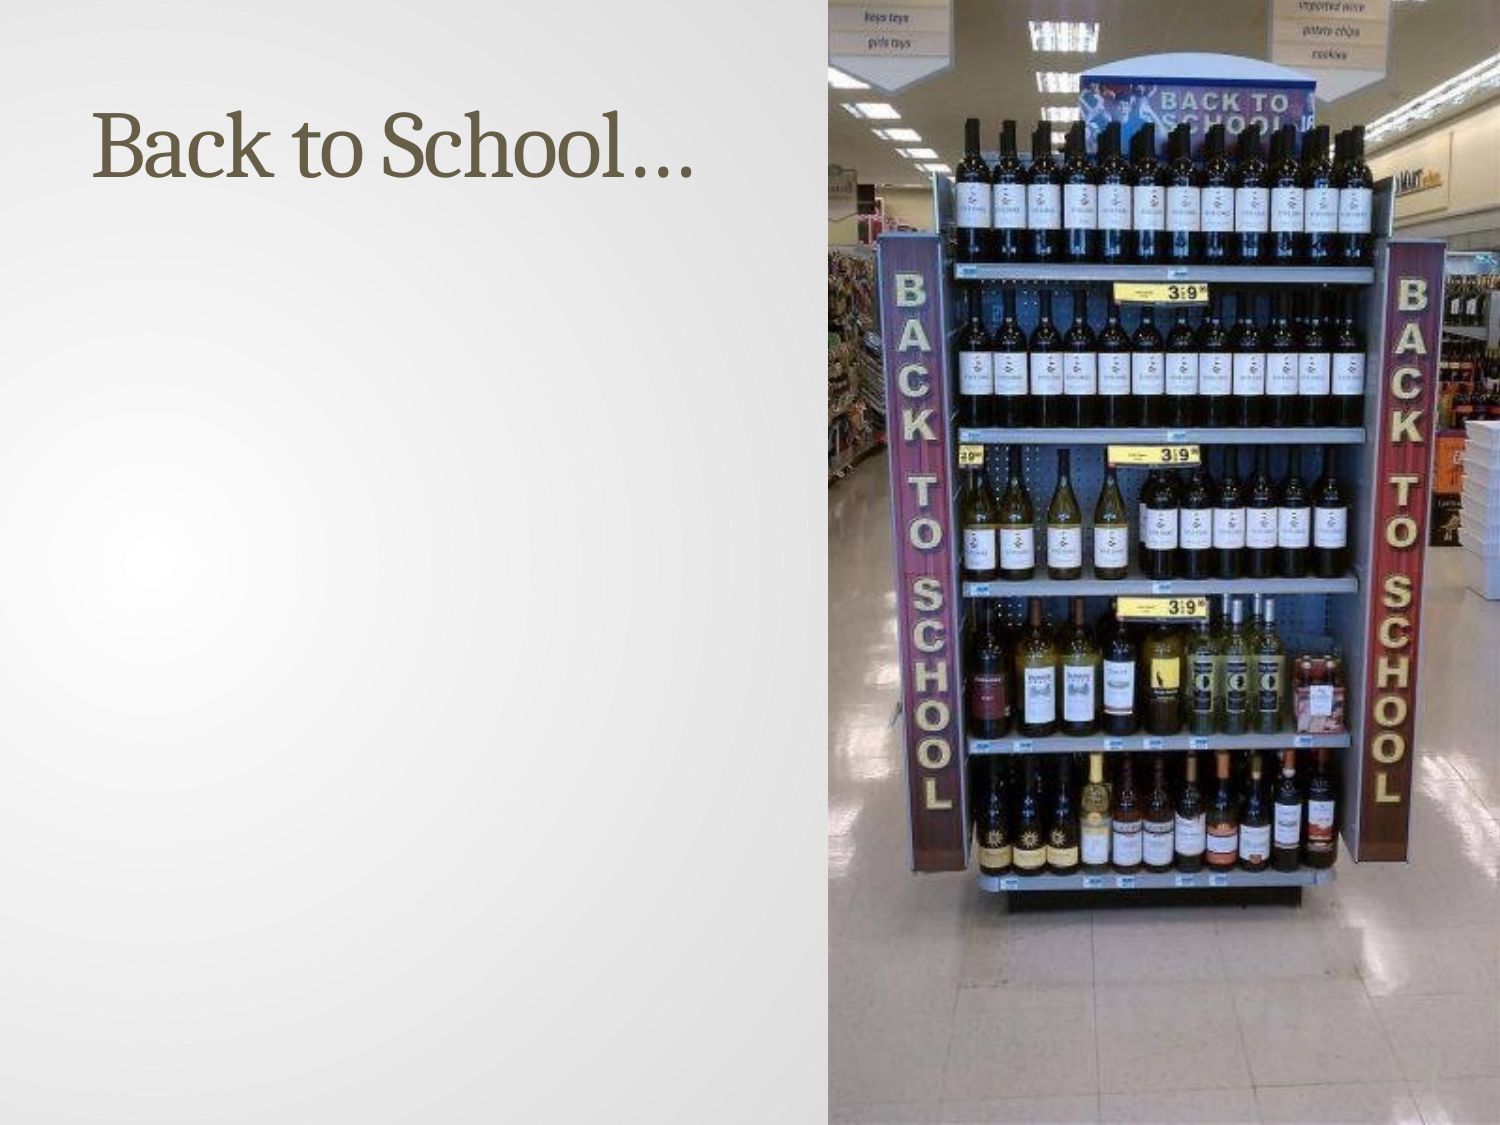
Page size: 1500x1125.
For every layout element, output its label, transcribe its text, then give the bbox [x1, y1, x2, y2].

picture [828, 0, 1500, 1125]
title Back to School… [75, 45, 825, 233]
